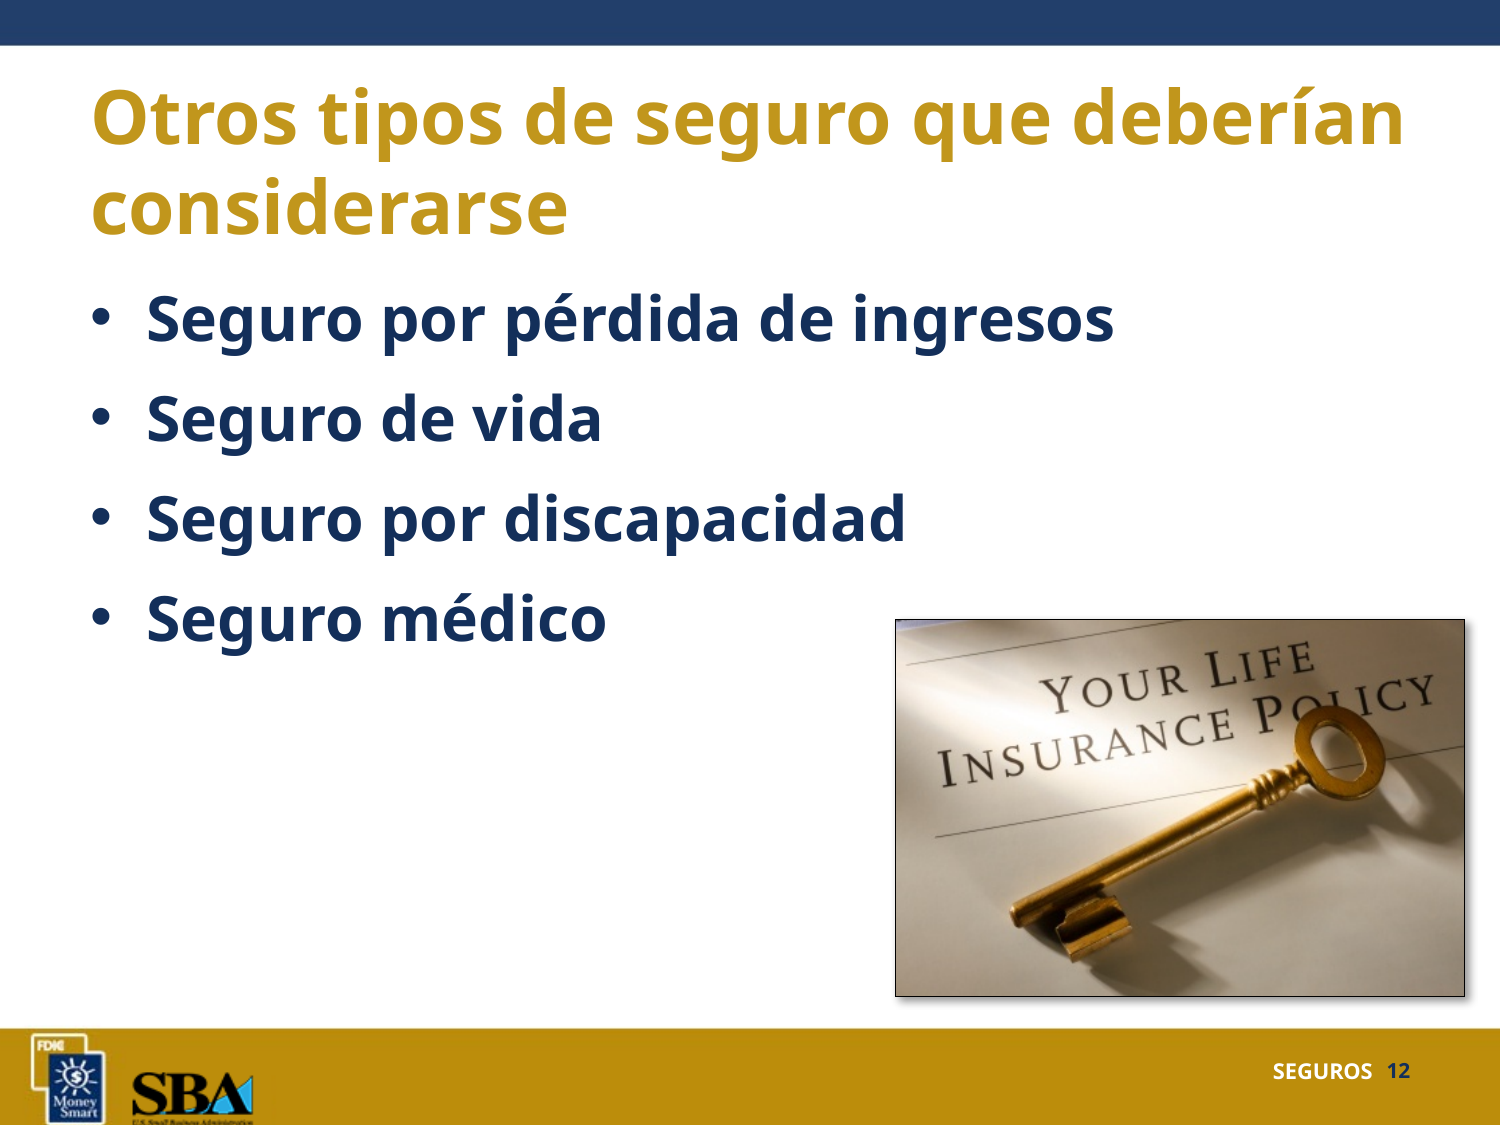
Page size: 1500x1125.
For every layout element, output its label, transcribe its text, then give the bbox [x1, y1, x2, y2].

title Otros tipos de seguro que deberían considerarse [74, 62, 1500, 163]
picture [0, 0, 1500, 1125]
list Seguro por pérdida de ingresos Seguro de vida Seguro por discapacidad Seguro médico [74, 271, 1426, 716]
